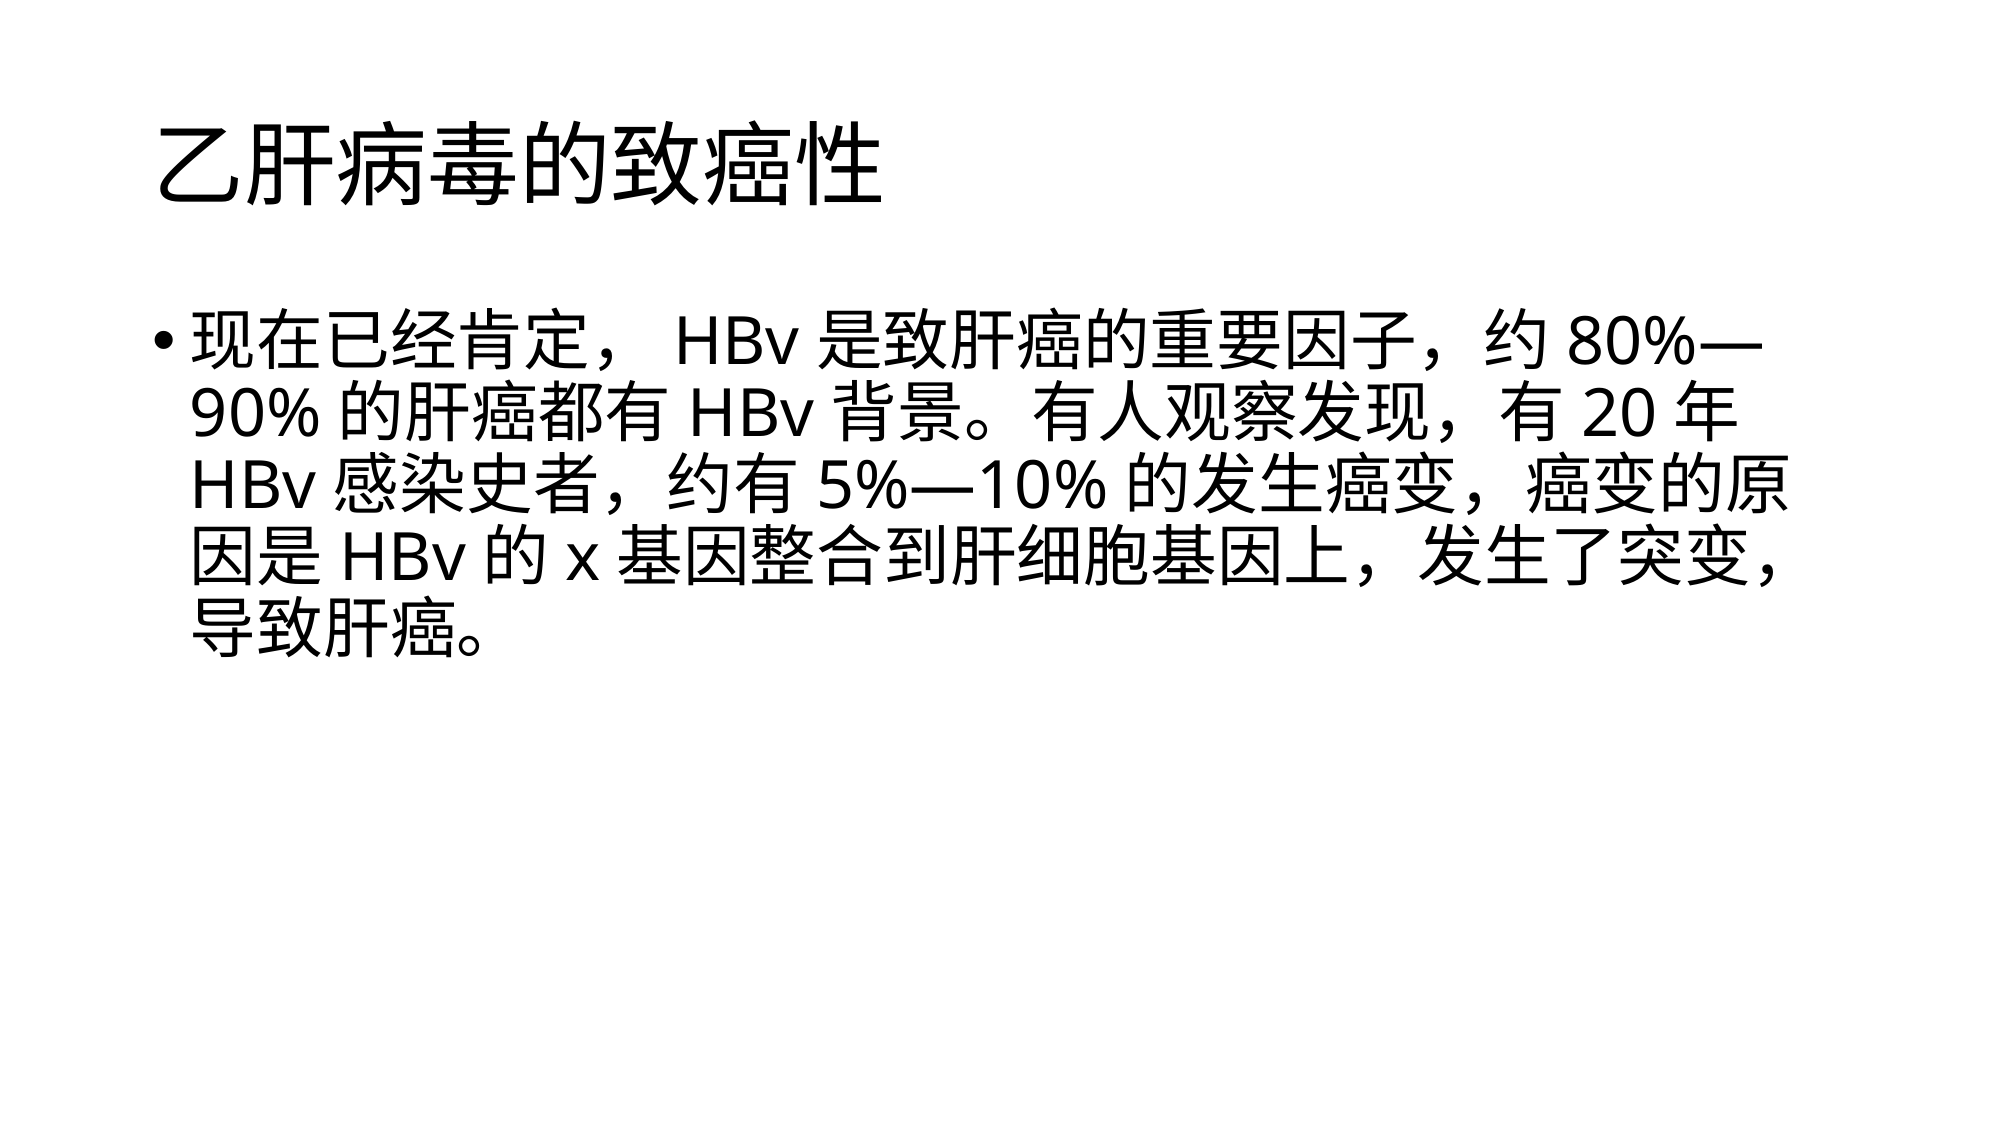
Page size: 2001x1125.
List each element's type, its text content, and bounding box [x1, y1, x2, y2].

list 现在已经肯定，HBv是致肝癌的重要因子，约80%—90%的肝癌都有HBv背景。有人观察发现，有20年HBv感染史者，约有5%—10%的发生癌变，癌变的原因是HBv的x基因整合到肝细胞基因上，发生了突变，导致肝癌。 [137, 299, 1863, 1014]
title 乙肝病毒的致癌性 [137, 59, 1863, 278]
